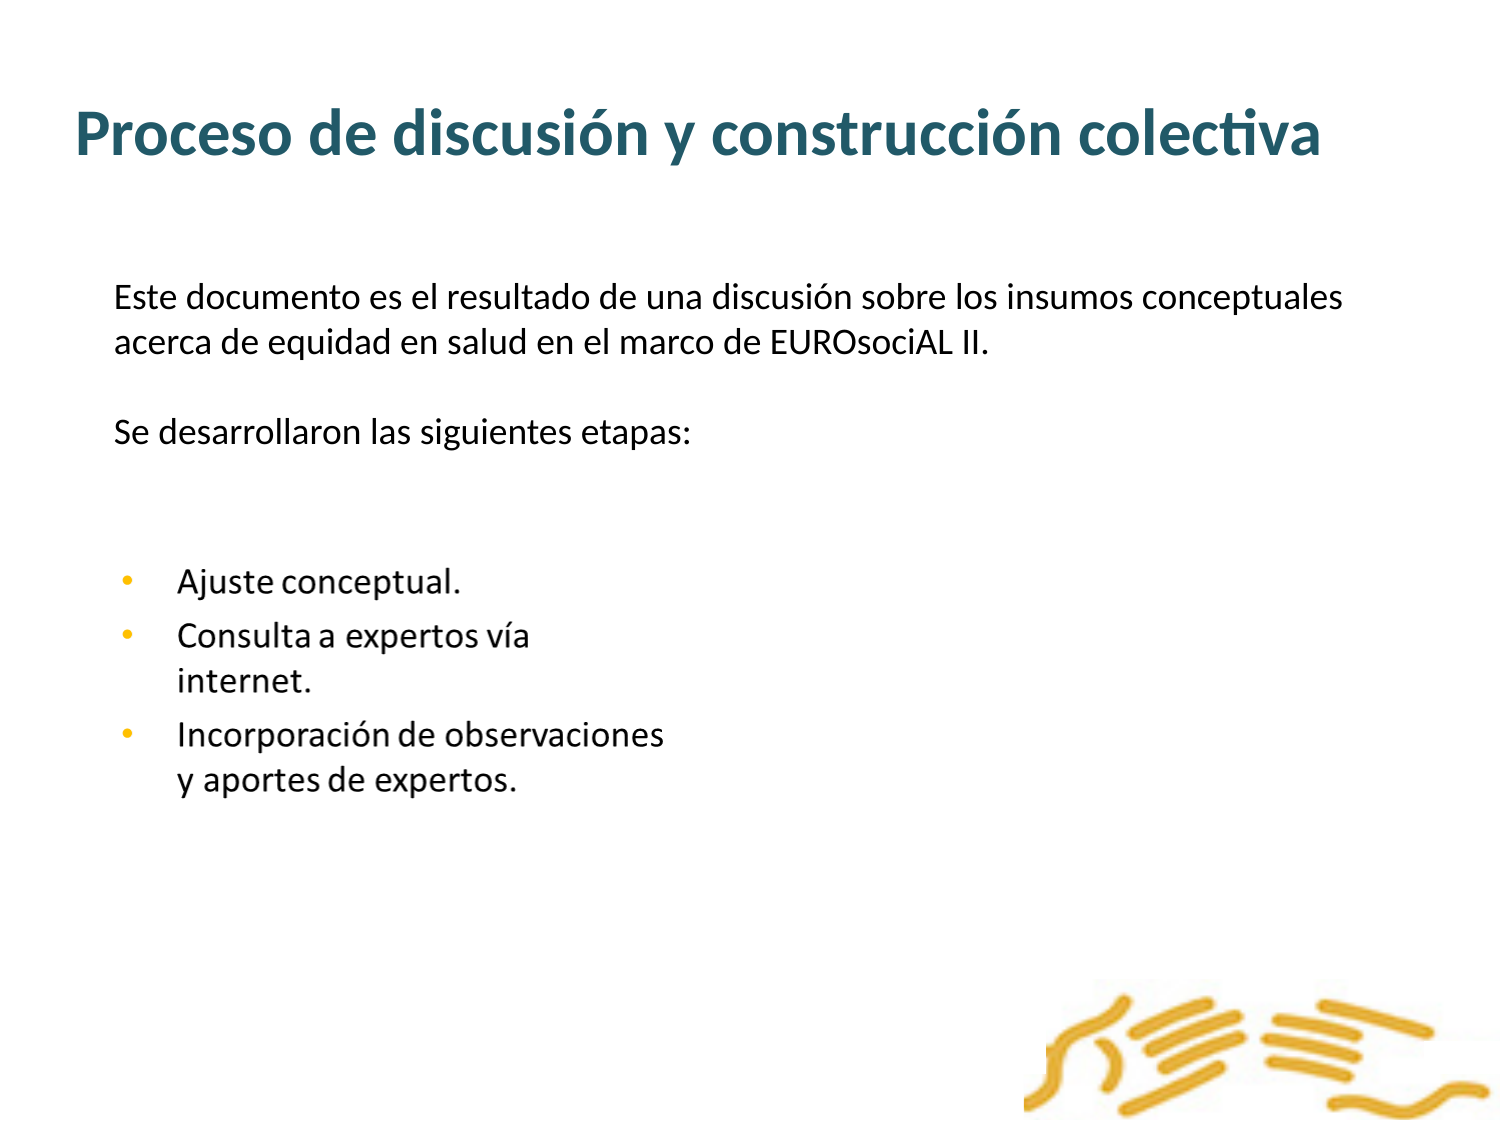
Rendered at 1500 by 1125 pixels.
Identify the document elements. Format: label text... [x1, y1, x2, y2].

title Proceso de discusión y construcción colectiva [75, 45, 1425, 233]
picture [99, 545, 1500, 1120]
text_box Este documento es el resultado de una discusión sobre los insumos conceptuales acerca de equidad en salud en el marco de EUROsociAL II. Se desarrollaron las siguientes etapas: [106, 265, 1425, 550]
